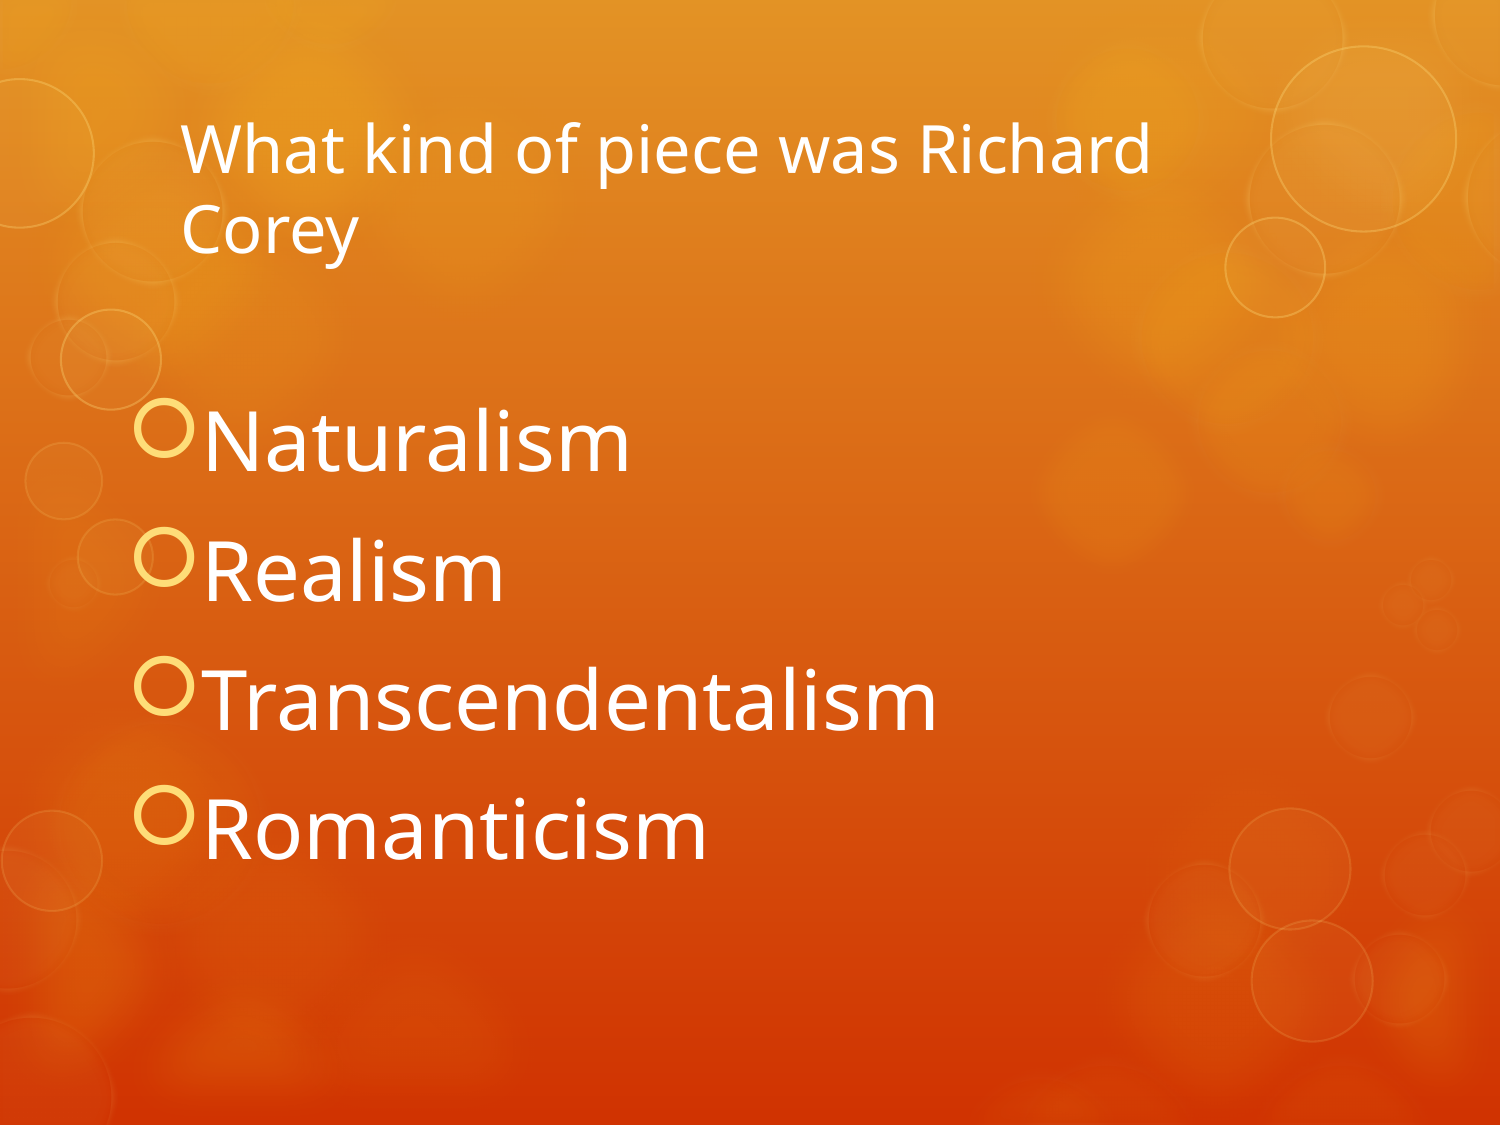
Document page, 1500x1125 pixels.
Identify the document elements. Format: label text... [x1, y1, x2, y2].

title What kind of piece was Richard Corey [165, 110, 1335, 263]
list Naturalism Realism Transcendentalism Romanticism [112, 299, 1282, 965]
